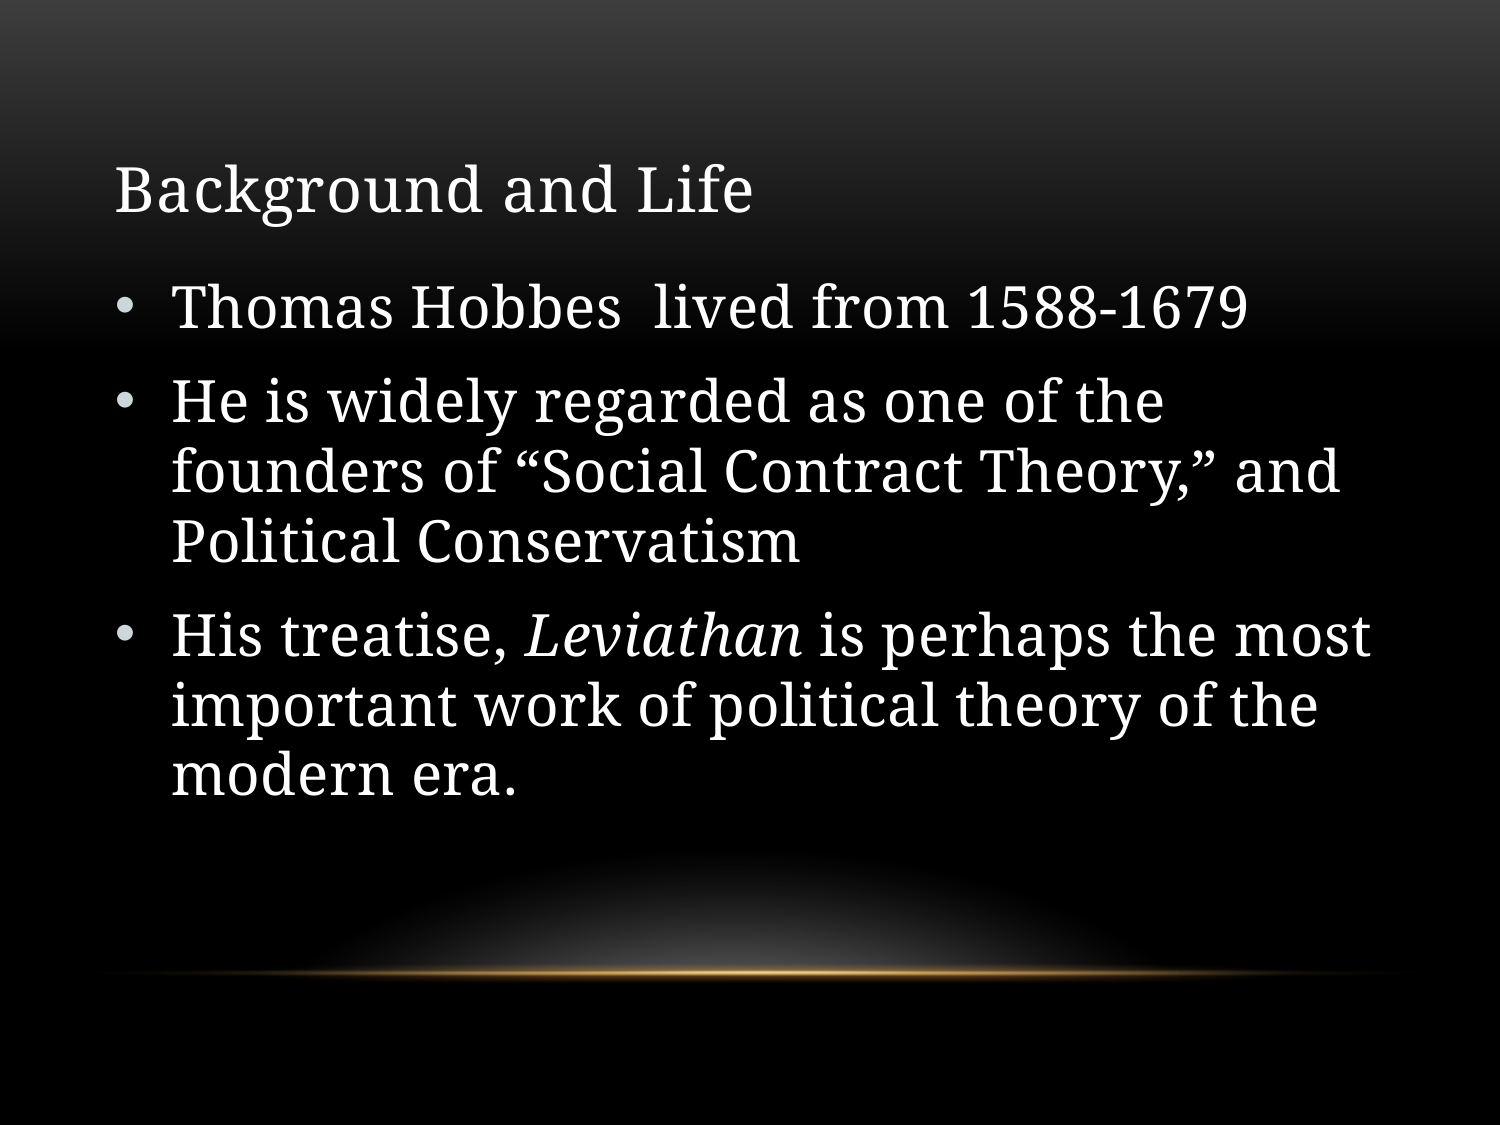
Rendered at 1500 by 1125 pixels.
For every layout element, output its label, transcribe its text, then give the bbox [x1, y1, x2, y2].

list Thomas Hobbes lived from 1588-1679 He is widely regarded as one of the founders of “Social Contract Theory,” and Political Conservatism His treatise, Leviathan is perhaps the most important work of political theory of the modern era. [99, 262, 1400, 938]
title Background and Life [99, 45, 1400, 233]
picture [0, 0, 1500, 1125]
